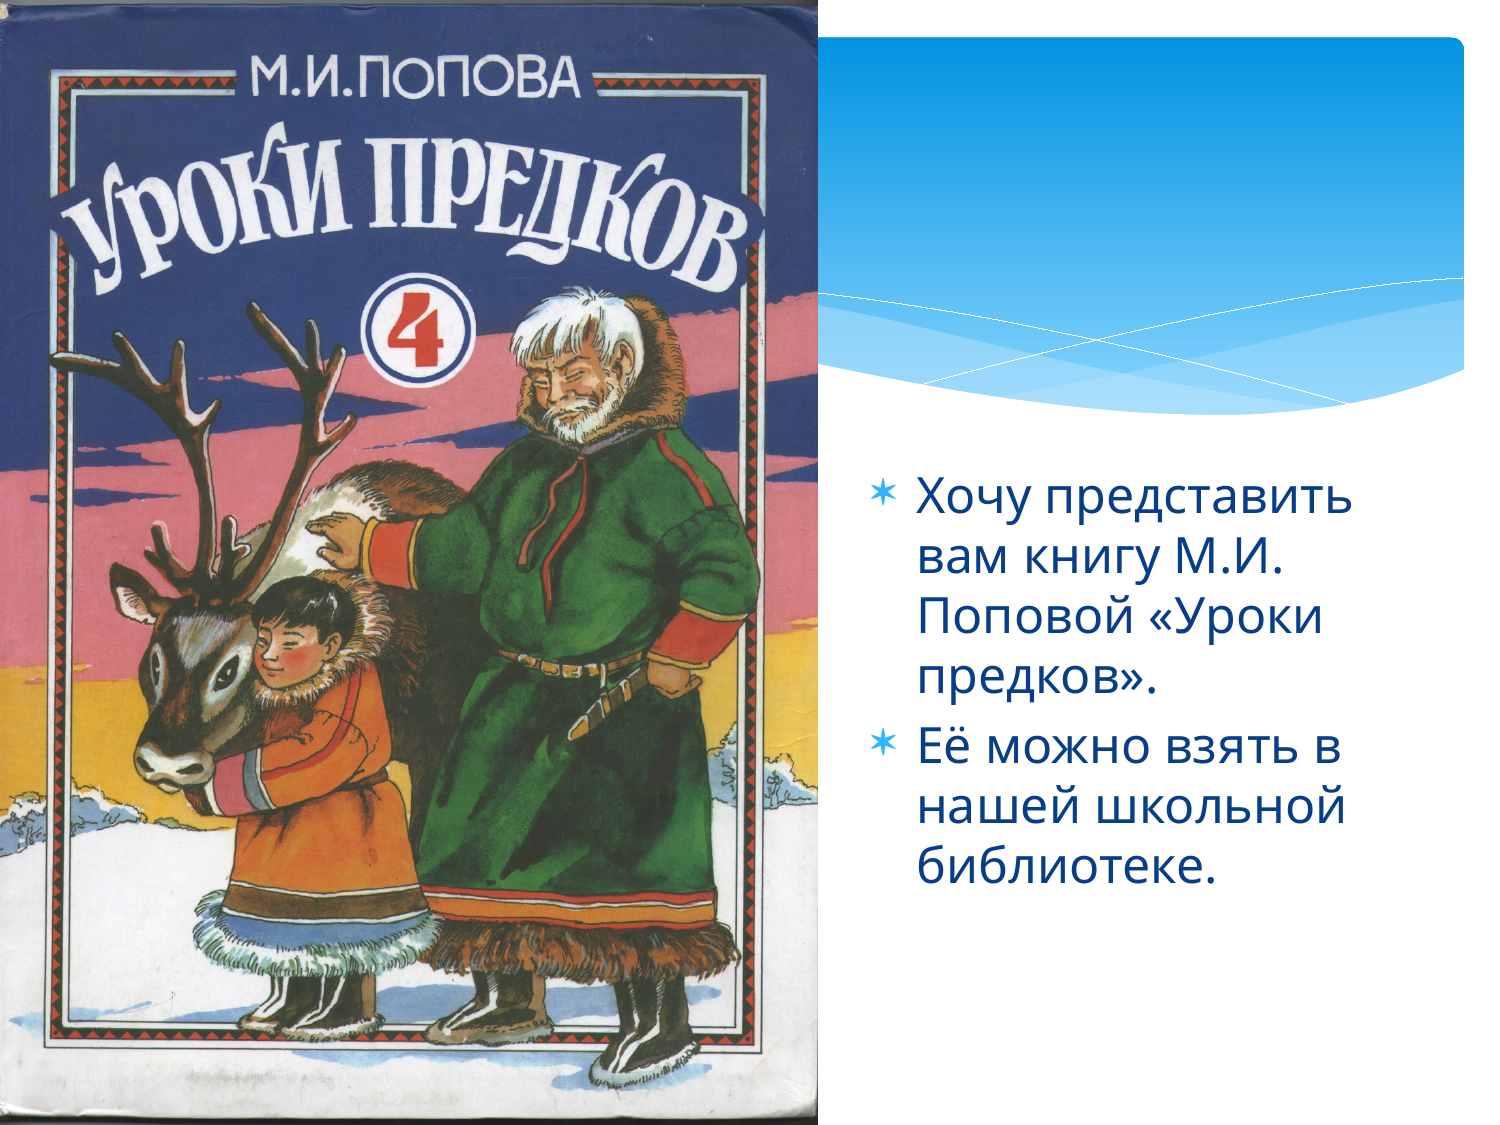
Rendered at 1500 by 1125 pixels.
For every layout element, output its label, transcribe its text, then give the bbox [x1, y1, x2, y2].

list Хочу представить вам книгу М.И. Поповой «Уроки предков». Её можно взять в нашей школьной библиотеке. [856, 456, 1447, 1005]
picture [0, 0, 818, 1125]
